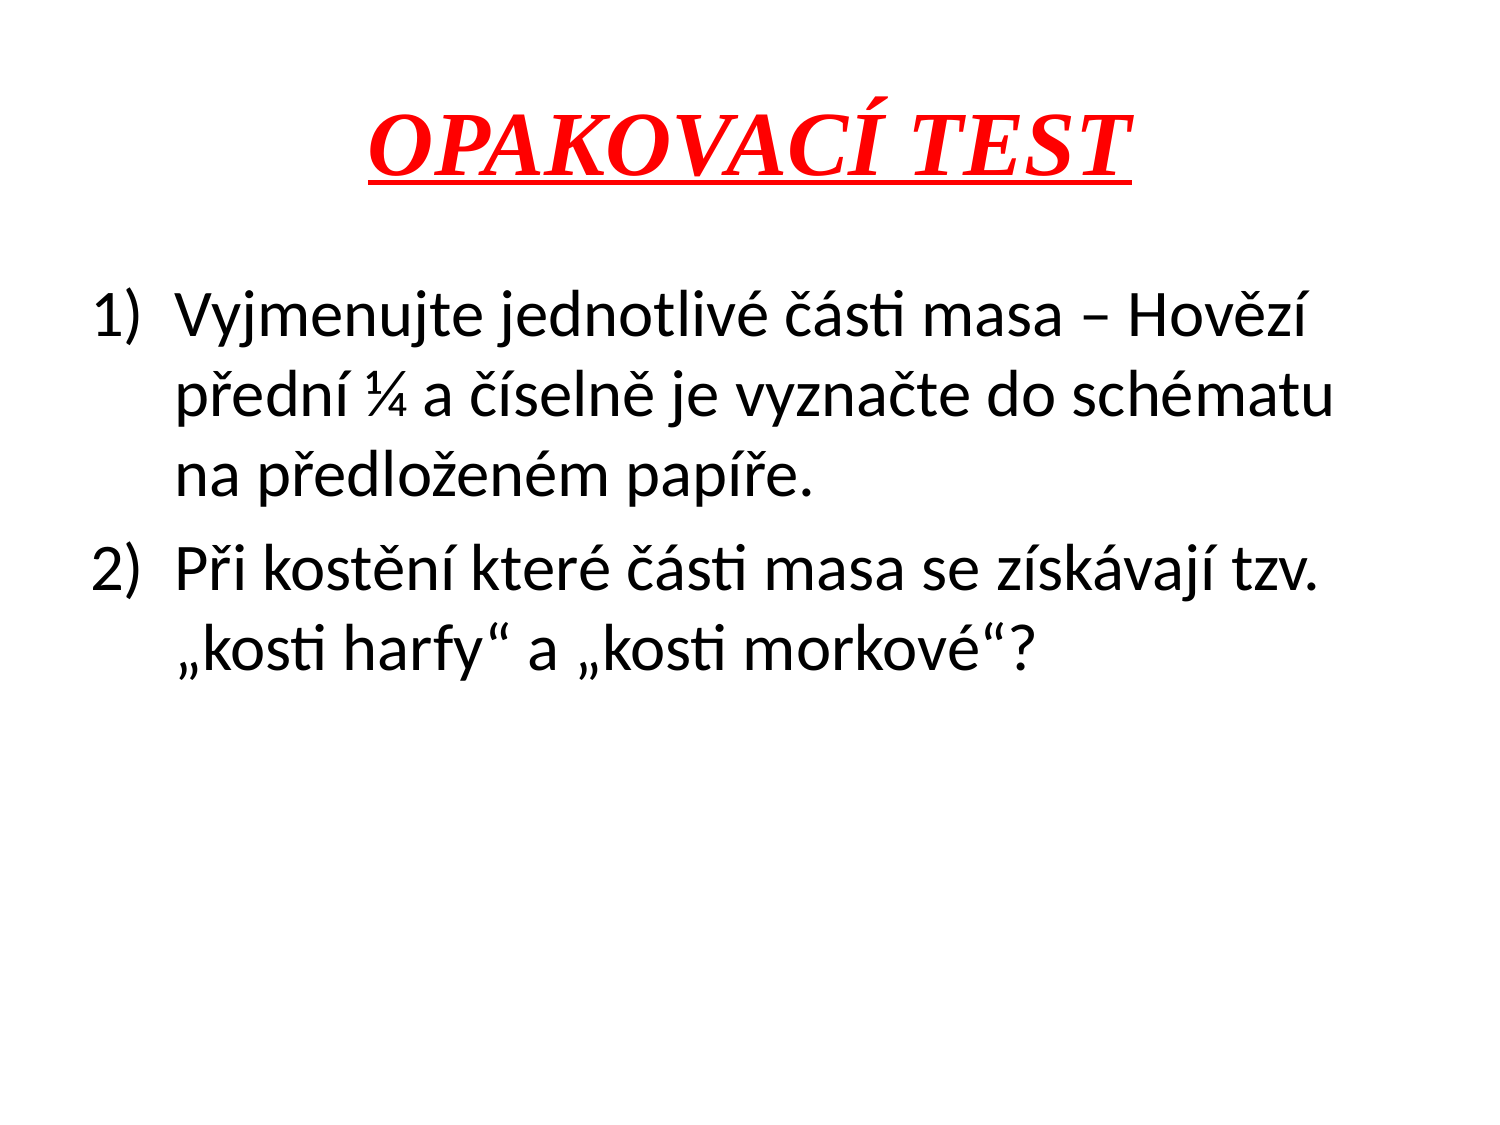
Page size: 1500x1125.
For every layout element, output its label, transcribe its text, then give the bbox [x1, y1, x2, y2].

title OPAKOVACÍ TEST [75, 45, 1425, 233]
list Vyjmenujte jednotlivé části masa – Hovězí přední ¼ a číselně je vyznačte do schématu na předloženém papíře. Při kostění které části masa se získávají tzv. „kosti harfy“ a „kosti morkové“? [75, 262, 1425, 1005]
